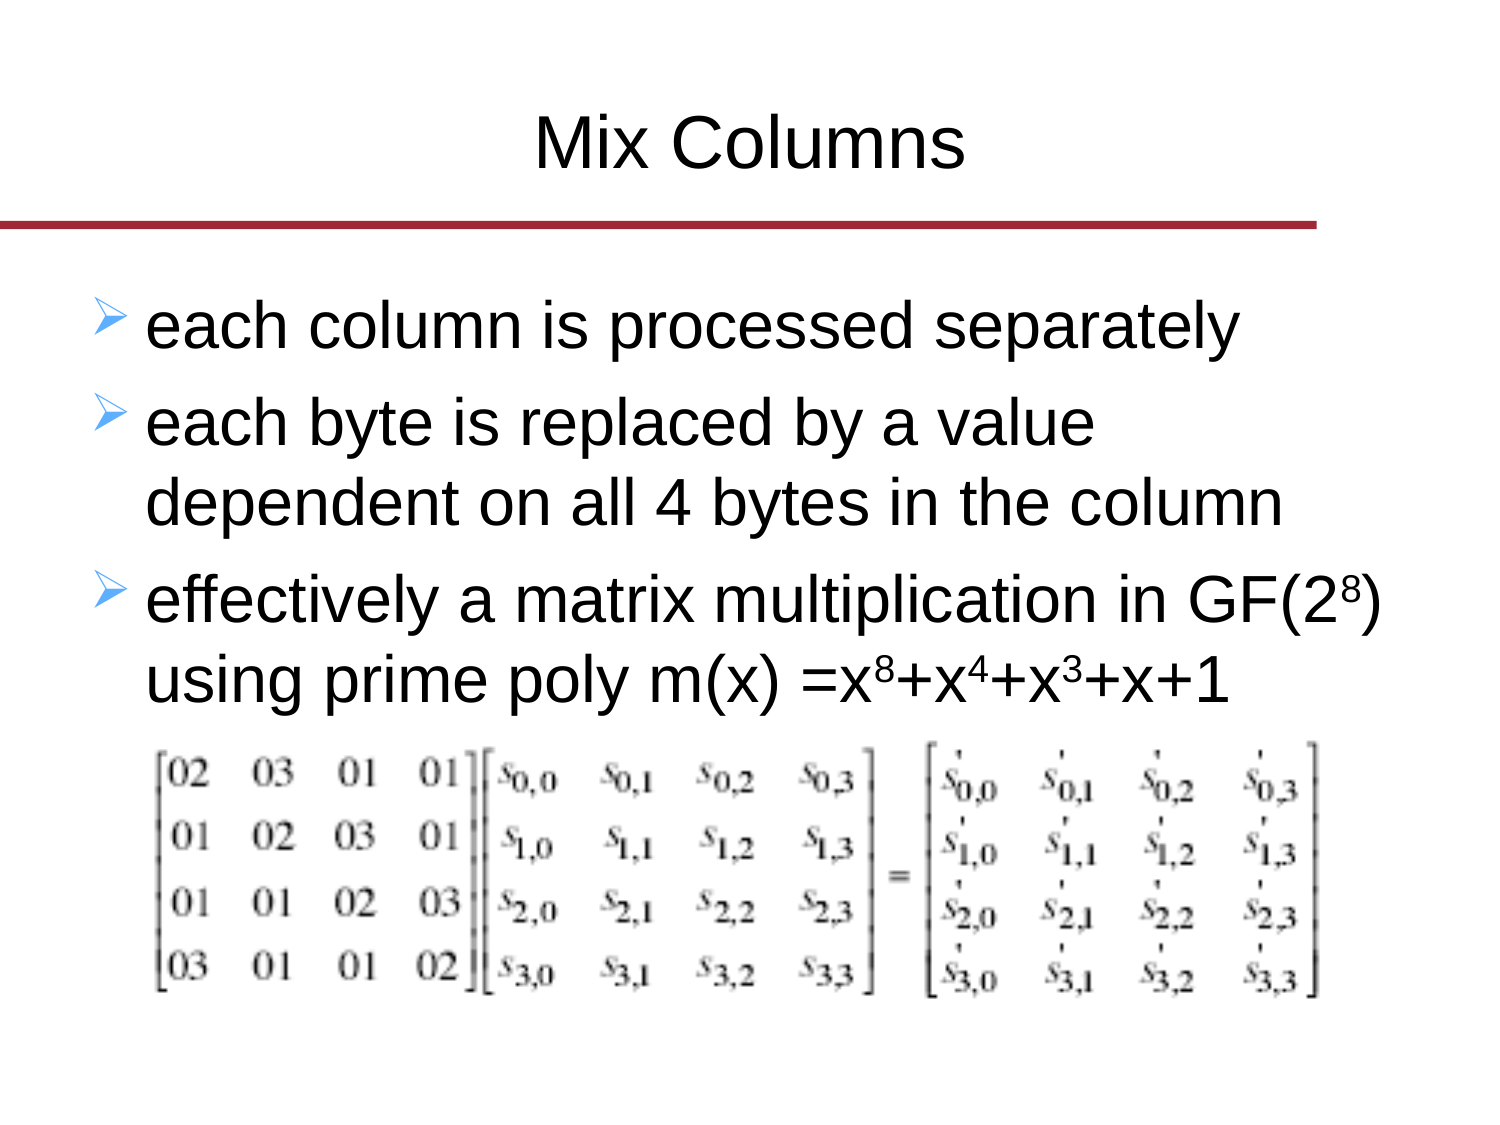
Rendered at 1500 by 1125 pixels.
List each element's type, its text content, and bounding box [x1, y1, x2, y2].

picture [147, 739, 1330, 1005]
text_box each column is processed separately each byte is replaced by a value dependent on all 4 bytes in the column effectively a matrix multiplication in GF(28) using prime poly m(x) =x8+x4+x3+x+1 [74, 274, 1425, 1006]
text_box Mix Columns [74, 45, 1425, 233]
